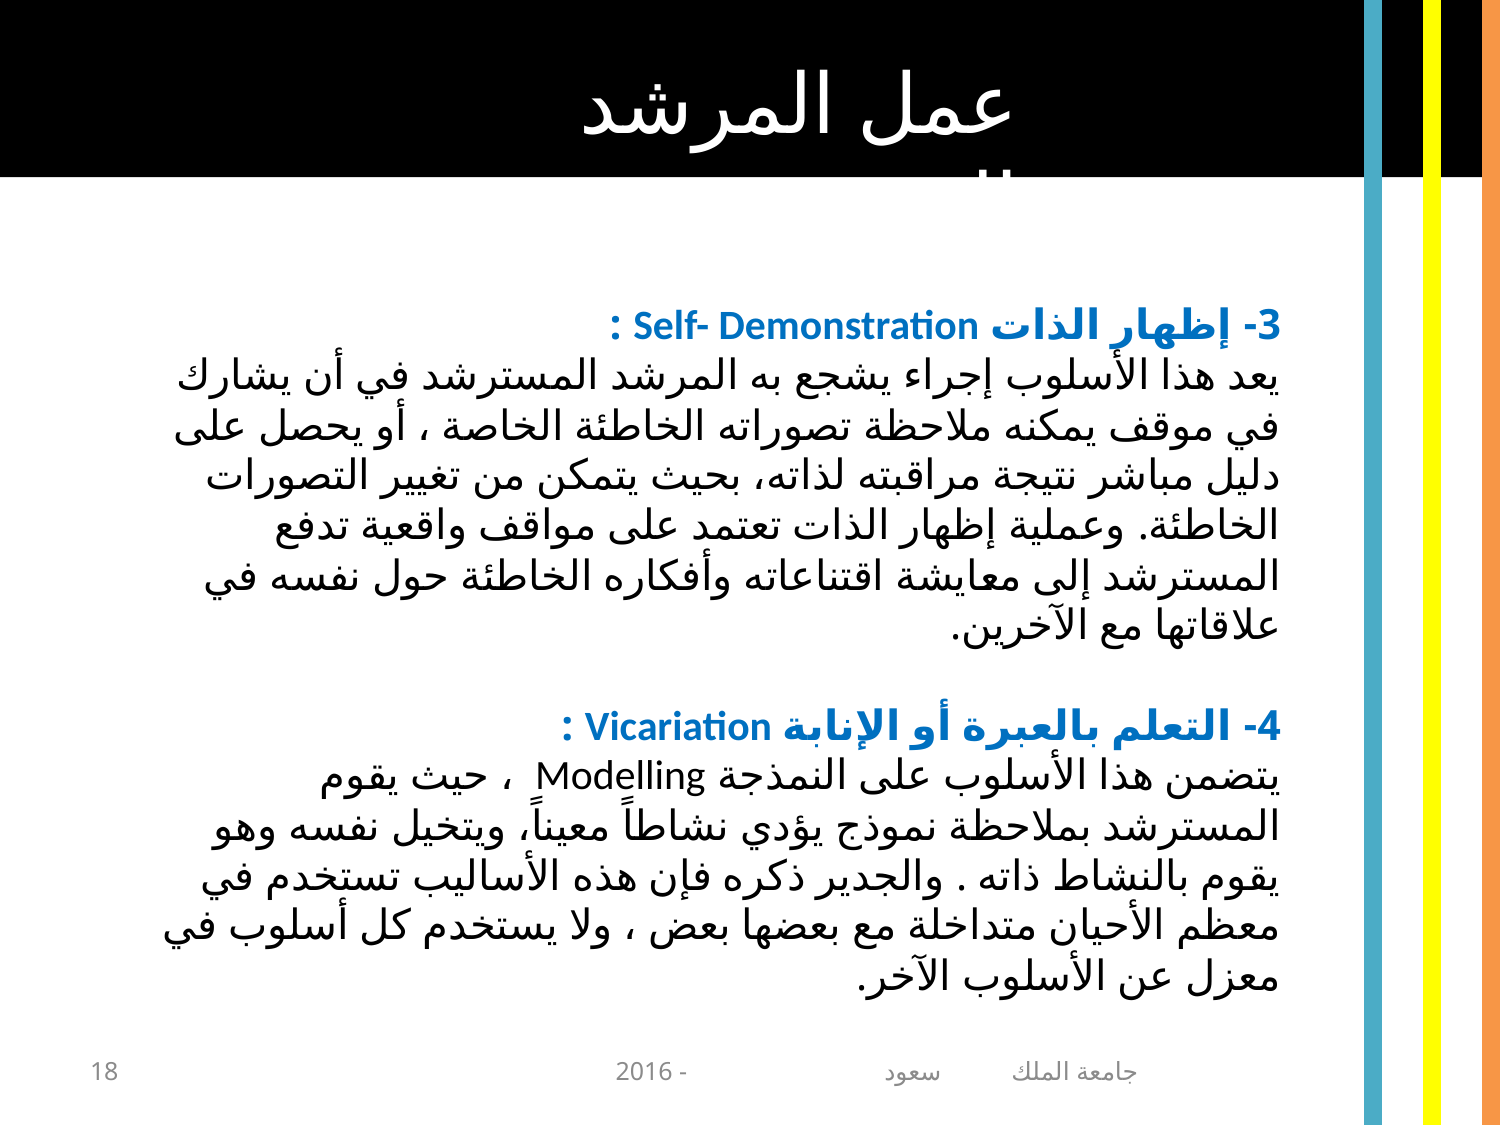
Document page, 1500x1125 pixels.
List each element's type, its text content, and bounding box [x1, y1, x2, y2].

text_box [1480, 0, 1500, 1125]
text_box [0, 0, 1362, 179]
text_box 3- إظهار الذات Self- Demonstration : يعد هذا الأسلوب إجراء يشجع به المرشد المسترشد في أن يشارك في موقف يمكنه ملاحظة تصوراته الخاطئة الخاصة ، أو يحصل على دليل مباشر نتيجة مراقبته لذاته، بحيث يتمكن من تغيير التصورات الخاطئة. وعملية إظهار الذات تعتمد على مواقف واقعية تدفع المسترشد إلى معايشة اقتناعاته وأفكاره الخاطئة حول نفسه في علاقاتها مع الآخرين. 4- التعلم بالعبرة أو الإنابة Vicariation : يتضمن هذا الأسلوب على النمذجة Modelling ، حيث يقوم المسترشد بملاحظة نموذج يؤدي نشاطاً معيناً، ويتخيل نفسه وهو يقوم بالنشاط ذاته . والجدير ذكره فإن هذه الأساليب تستخدم في معظم الأحيان متداخلة مع بعضها بعض ، ولا يستخدم كل أسلوب في معزل عن الأسلوب الآخر. [135, 290, 1315, 1035]
text_box [1443, 0, 1480, 179]
text_box [1362, 0, 1384, 1125]
footer جامعة الملك سعود - 2016 [512, 1042, 988, 1103]
text_box [1421, 0, 1443, 1125]
text_box [1384, 0, 1421, 179]
slide_number 18 [75, 1042, 425, 1103]
text_box عمل المرشد النفسي [407, 42, 1034, 258]
